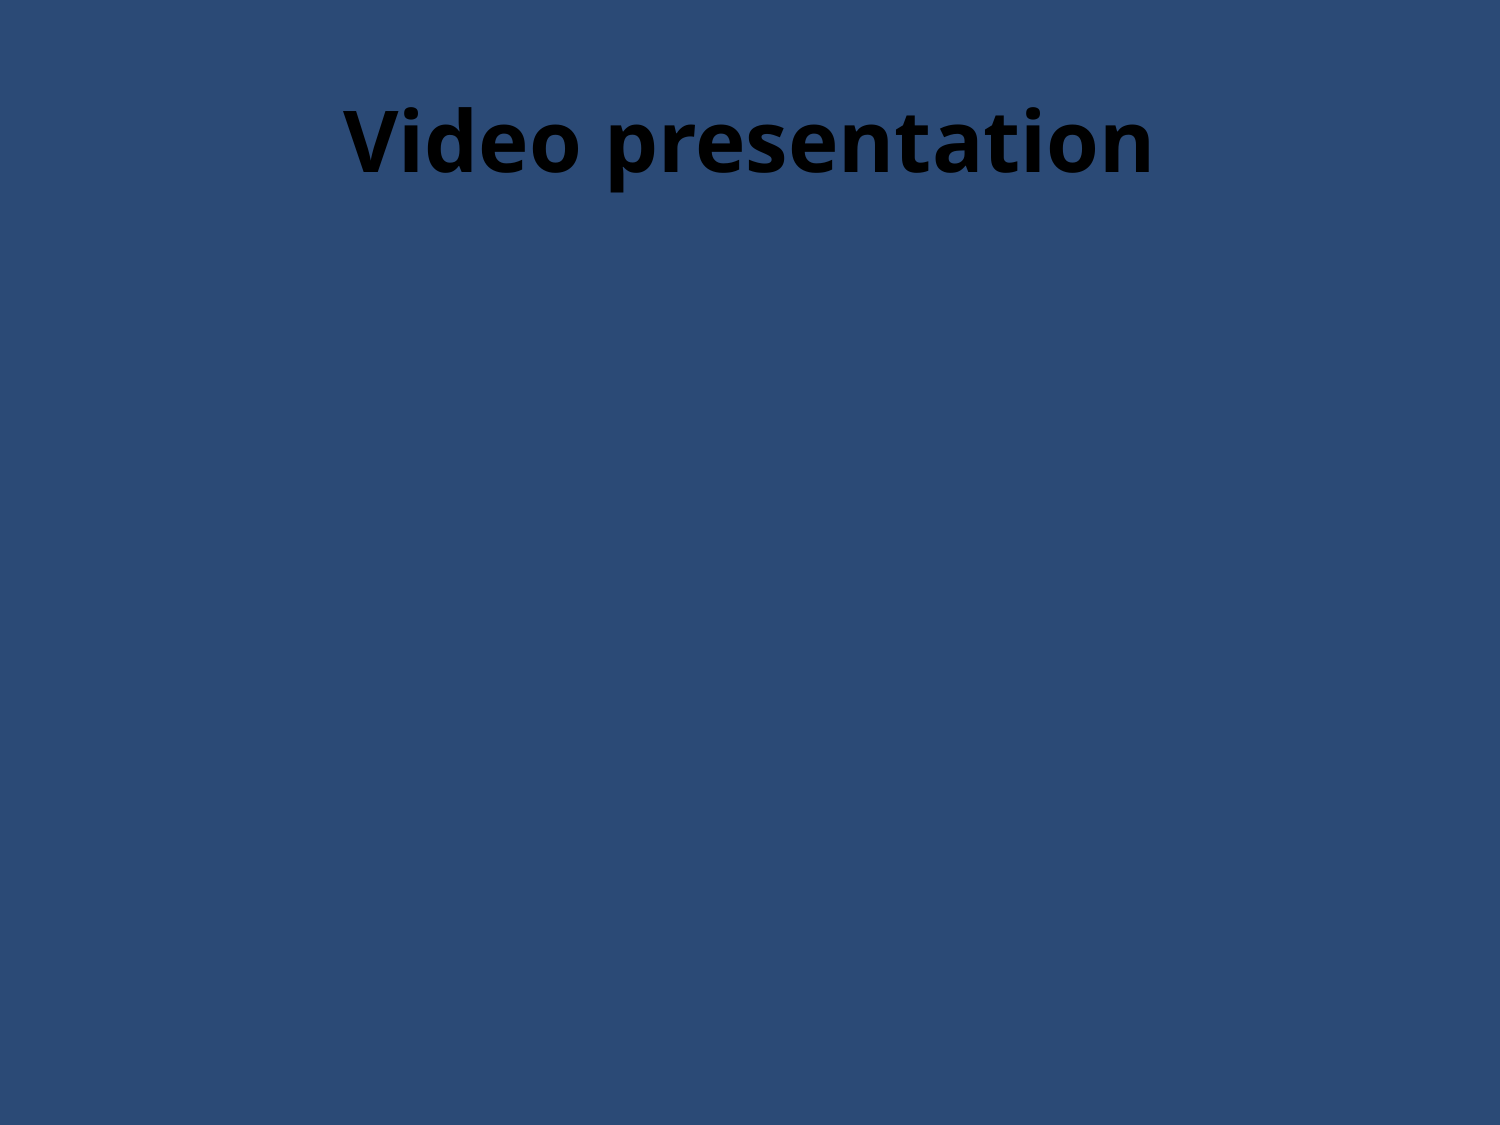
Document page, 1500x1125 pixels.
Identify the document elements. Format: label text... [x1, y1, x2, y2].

title Video presentation [75, 45, 1425, 233]
